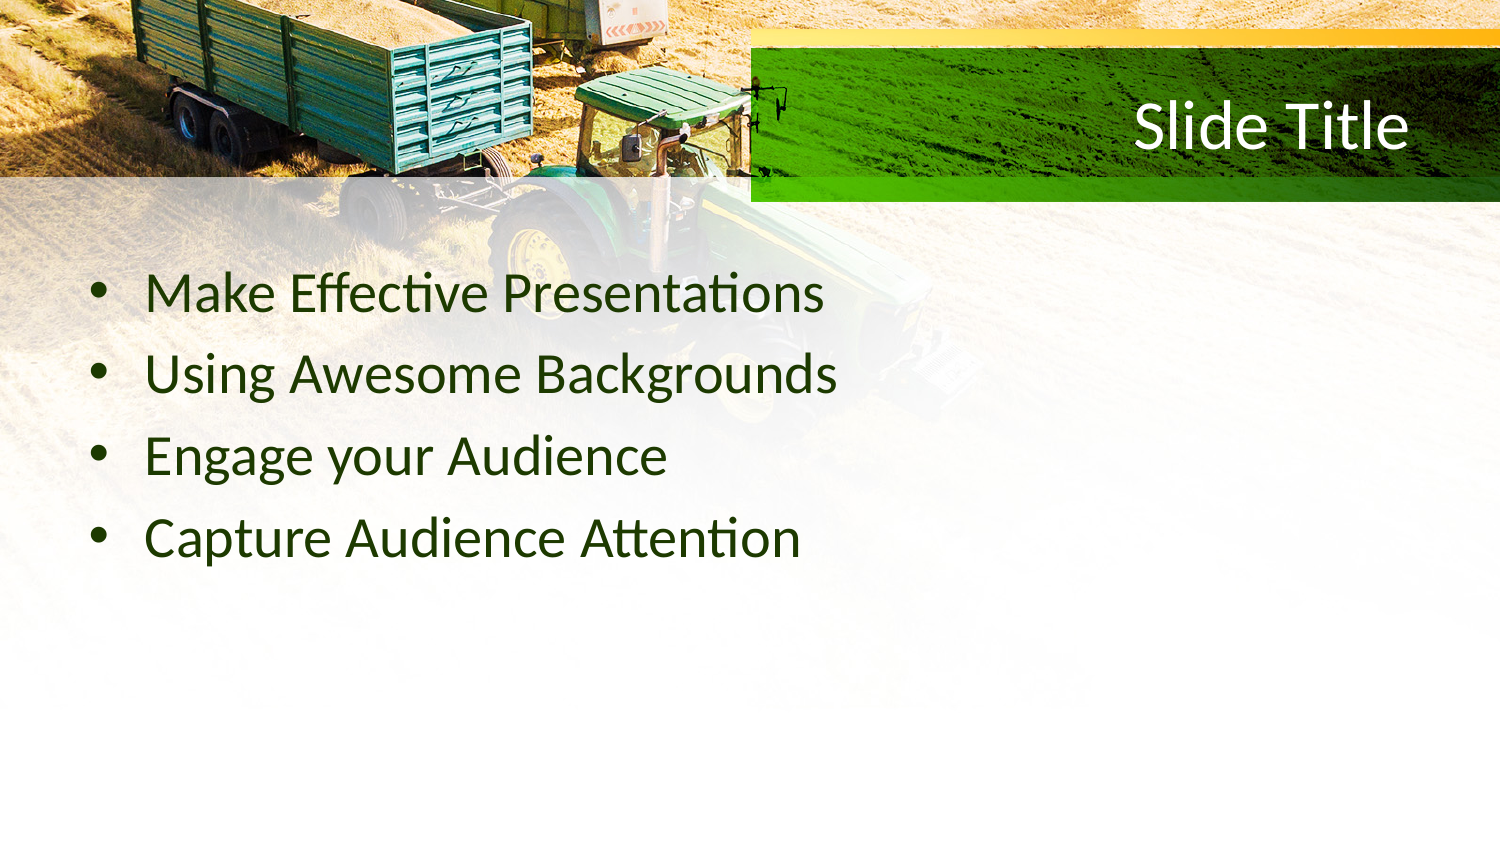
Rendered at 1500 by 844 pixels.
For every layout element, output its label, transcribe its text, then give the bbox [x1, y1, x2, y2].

list Make Effective Presentations Using Awesome Backgrounds Engage your Audience Capture Audience Attention [73, 246, 1427, 798]
title Slide Title [73, 71, 1427, 172]
picture [0, 0, 1500, 844]
